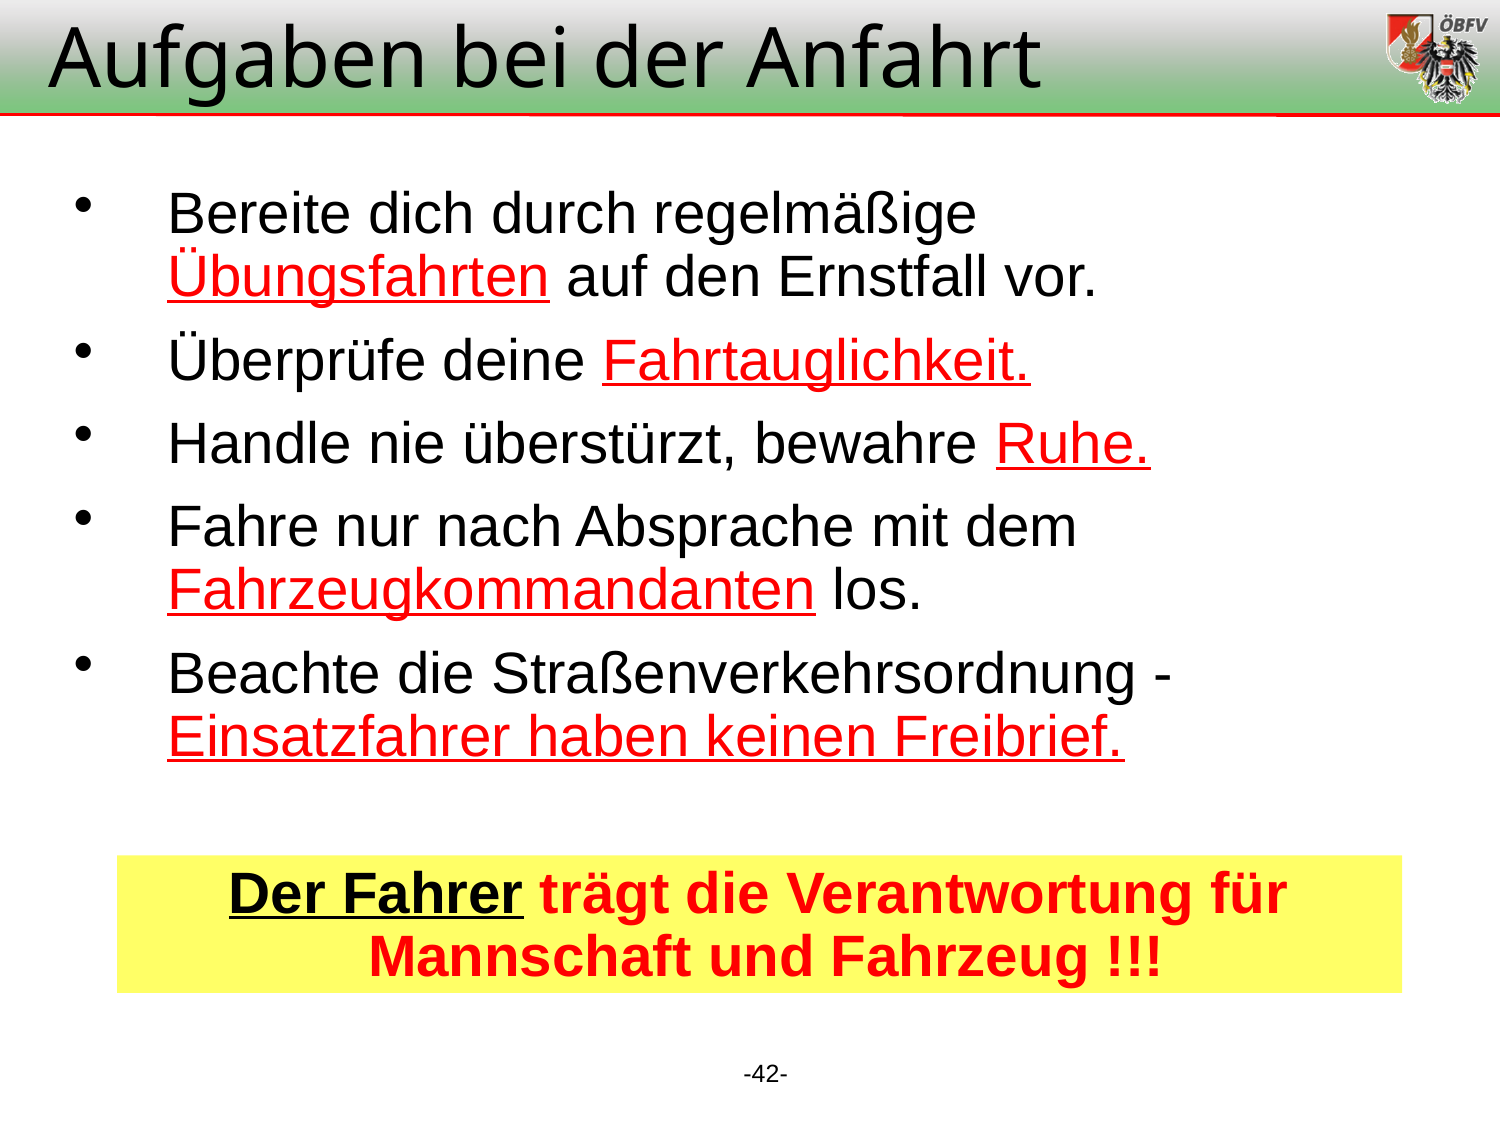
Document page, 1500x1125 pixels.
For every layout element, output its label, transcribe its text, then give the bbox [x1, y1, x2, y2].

title Aufgaben bei der Anfahrt [33, 10, 1384, 98]
text_box Der Fahrer trägt die Verantwortung für Mannschaft und Fahrzeug !!! [117, 855, 1403, 993]
slide_number -42- [609, 1049, 923, 1101]
text_box [62, 162, 1338, 338]
picture [0, 0, 1500, 113]
list Bereite dich durch regelmäßige Übungsfahrten auf den Ernstfall vor. Überprüfe deine Fahrtauglichkeit. Handle nie überstürzt, bewahre Ruhe. Fahre nur nach Absprache mit dem Fahrzeugkommandanten los. Beachte die Straßenverkehrsordnung - Einsatzfahrer haben keinen Freibrief. [58, 175, 1334, 844]
